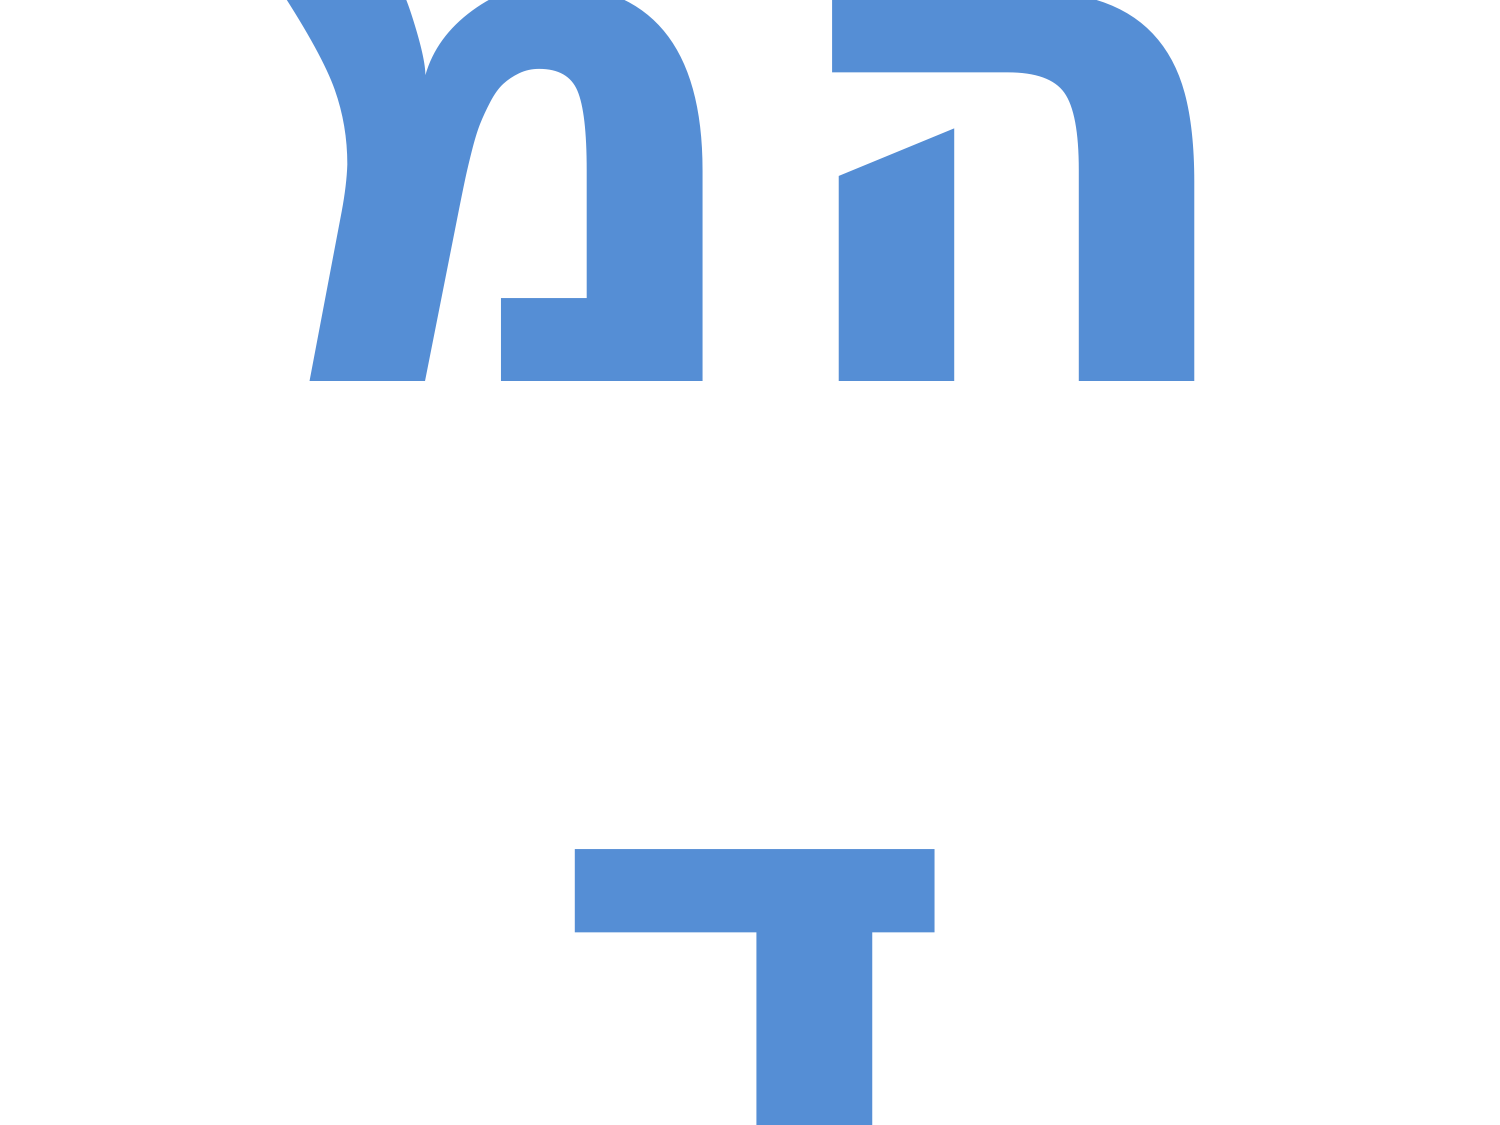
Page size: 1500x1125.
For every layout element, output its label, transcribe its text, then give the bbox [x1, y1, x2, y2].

title המד [117, 234, 1393, 816]
